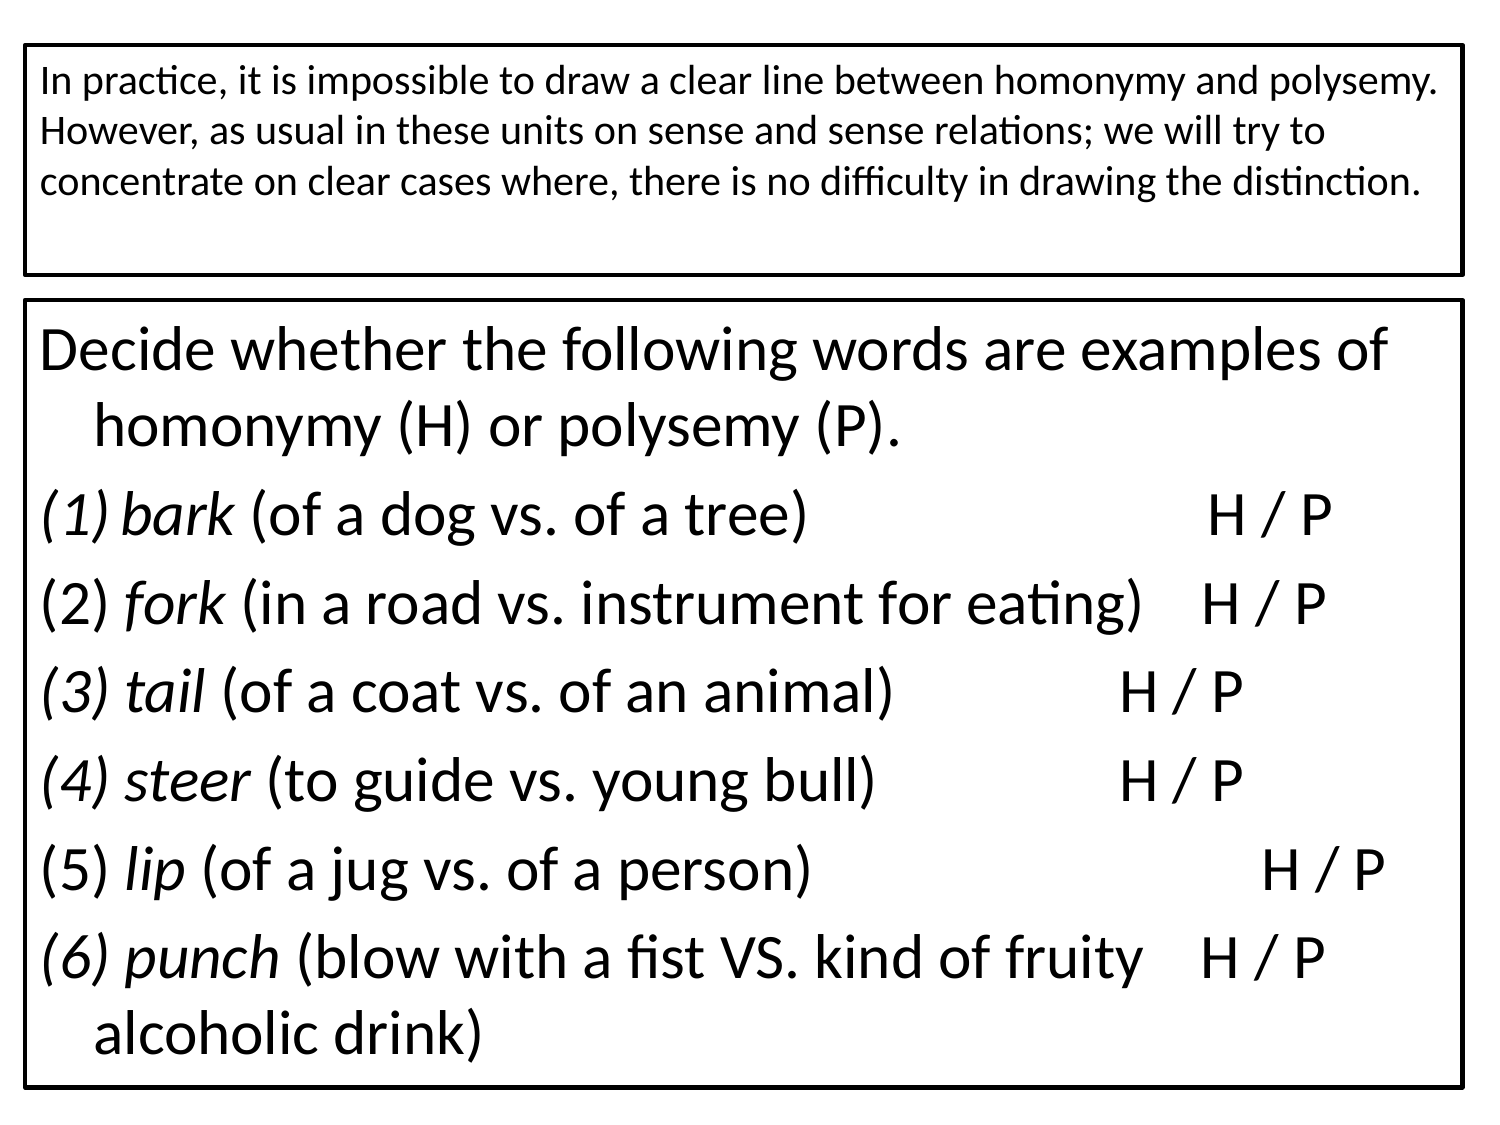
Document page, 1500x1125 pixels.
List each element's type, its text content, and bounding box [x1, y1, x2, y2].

title In practice, it is impossible to draw a clear line between homonymy and polysemy. However, as usual in these units on sense and sense relations; we will try to concentrate on clear cases where, there is no difficulty in drawing the distinction. [23, 43, 1465, 277]
list Decide whether the following words are examples of homonymy (H) or polysemy (P). bark (of a dog vs. of a tree) H / P (2) fork (in a road vs. instrument for eating) H / P (3) tail (of a coat vs. of an animal) H / P (4) steer (to guide vs. young bull) H / P (5) lip (of a jug vs. of a person) H / P (6) punch (blow with a fist VS. kind of fruity H / P alcoholic drink) [23, 298, 1465, 1090]
